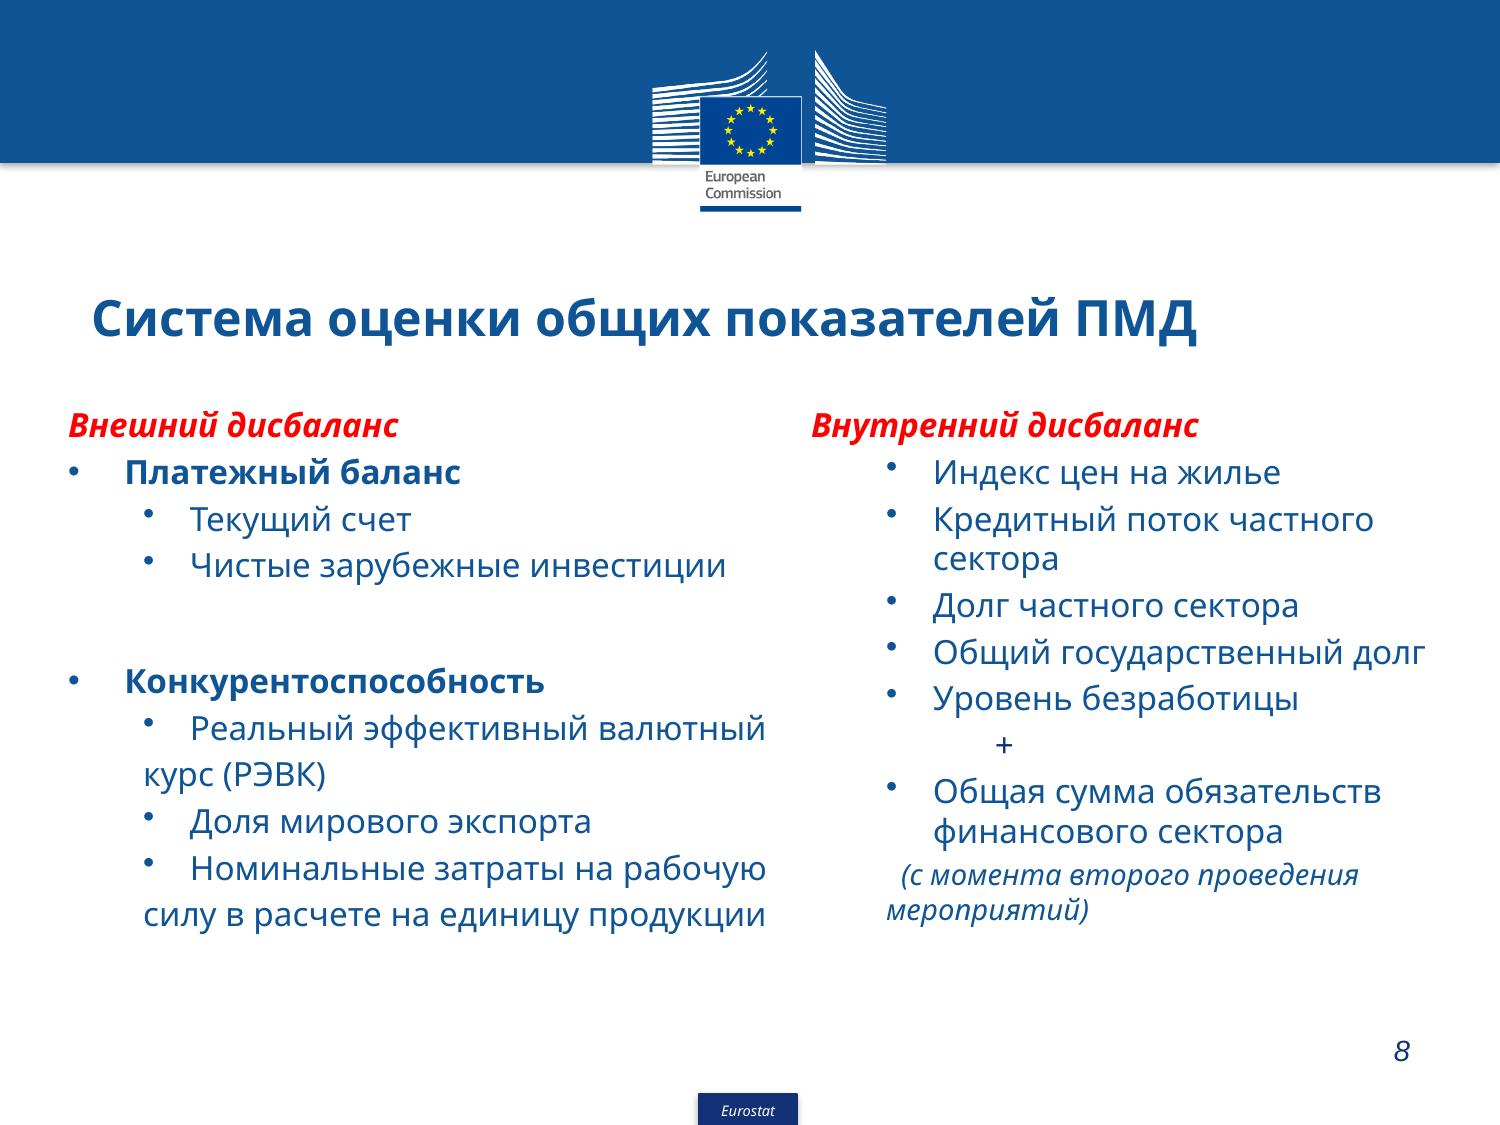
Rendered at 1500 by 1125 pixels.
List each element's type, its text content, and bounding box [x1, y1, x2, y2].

title Система оценки общих показателей ПМД [76, 240, 1427, 394]
text_box Внутренний дисбаланс Индекс цен на жилье Кредитный поток частного сектора Долг частного сектора Общий государственный долг Уровень безработицы + Общая сумма обязательств финансового сектора (с момента второго проведения мероприятий) [796, 397, 1449, 964]
slide_number 8 [1074, 1024, 1426, 1103]
list Внешний дисбаланс Платежный баланс Текущий счет Чистые зарубежные инвестиции Конкурентоспособность Реальный эффективный валютный курс (РЭВК) Доля мирового экспорта Номинальные затраты на рабочую силу в расчете на единицу продукции [53, 397, 1449, 994]
